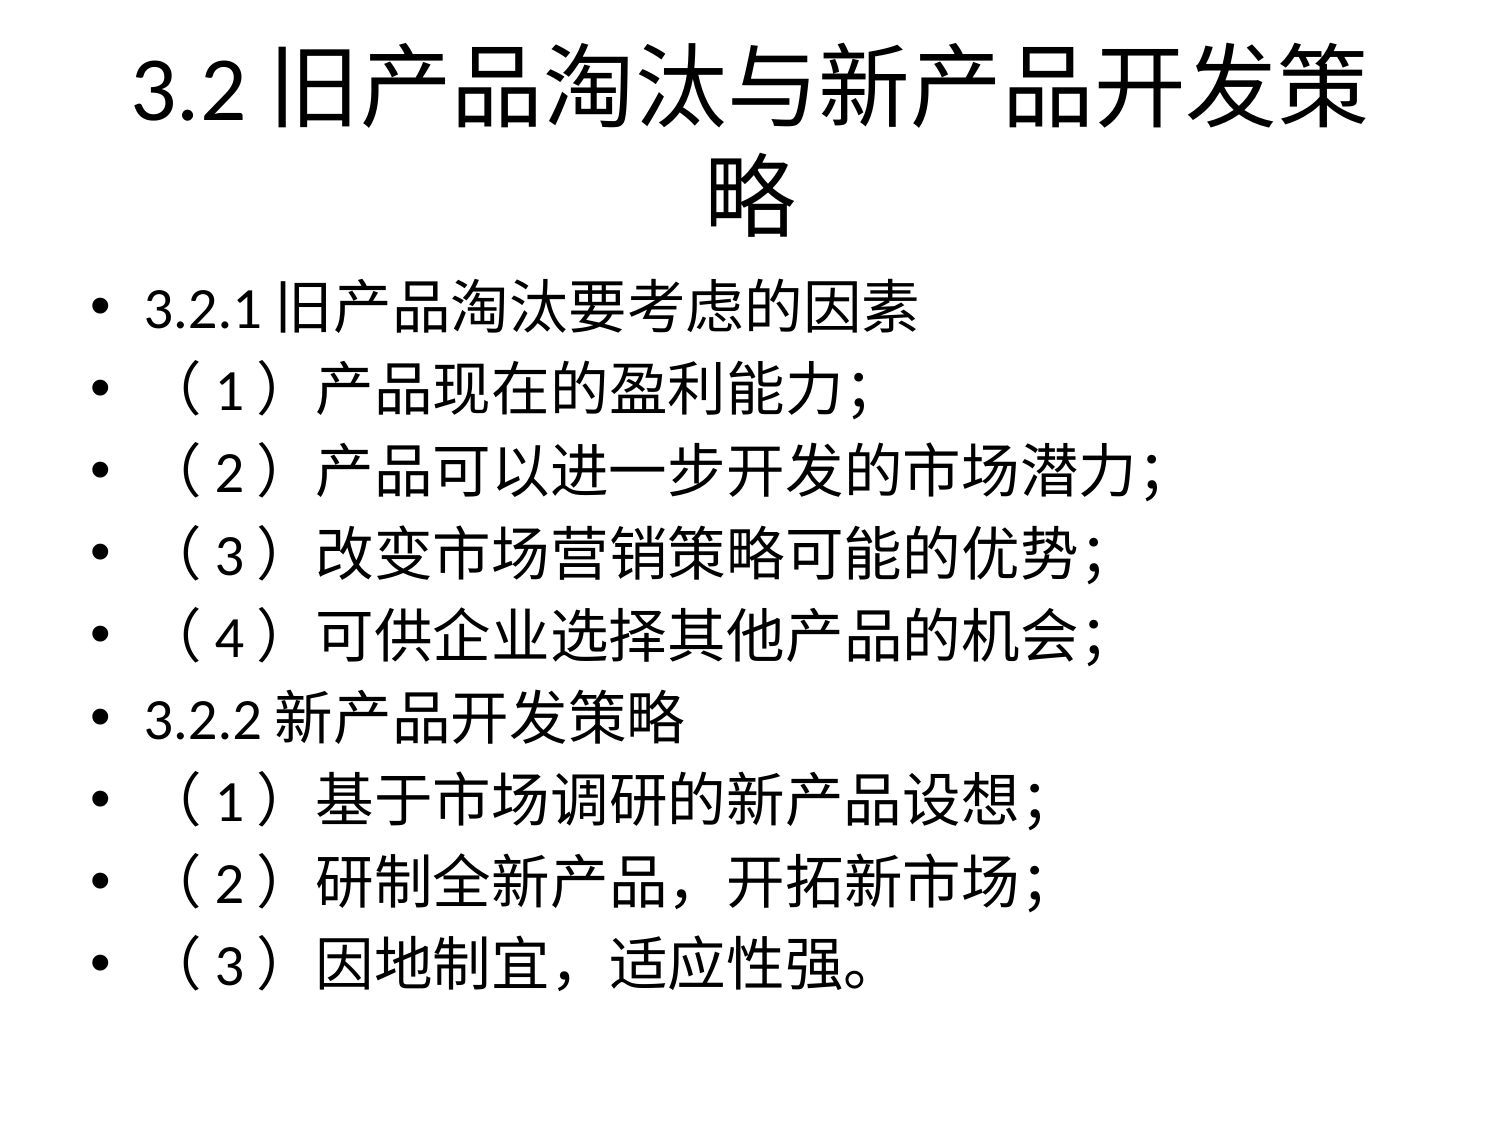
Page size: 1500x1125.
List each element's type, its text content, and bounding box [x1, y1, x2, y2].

title 3.2旧产品淘汰与新产品开发策略 [75, 45, 1425, 233]
list 3.2.1旧产品淘汰要考虑的因素 （1）产品现在的盈利能力； （2）产品可以进一步开发的市场潜力； （3）改变市场营销策略可能的优势； （4）可供企业选择其他产品的机会； 3.2.2新产品开发策略 （1）基于市场调研的新产品设想； （2）研制全新产品，开拓新市场； （3）因地制宜，适应性强。 [75, 262, 1425, 1005]
